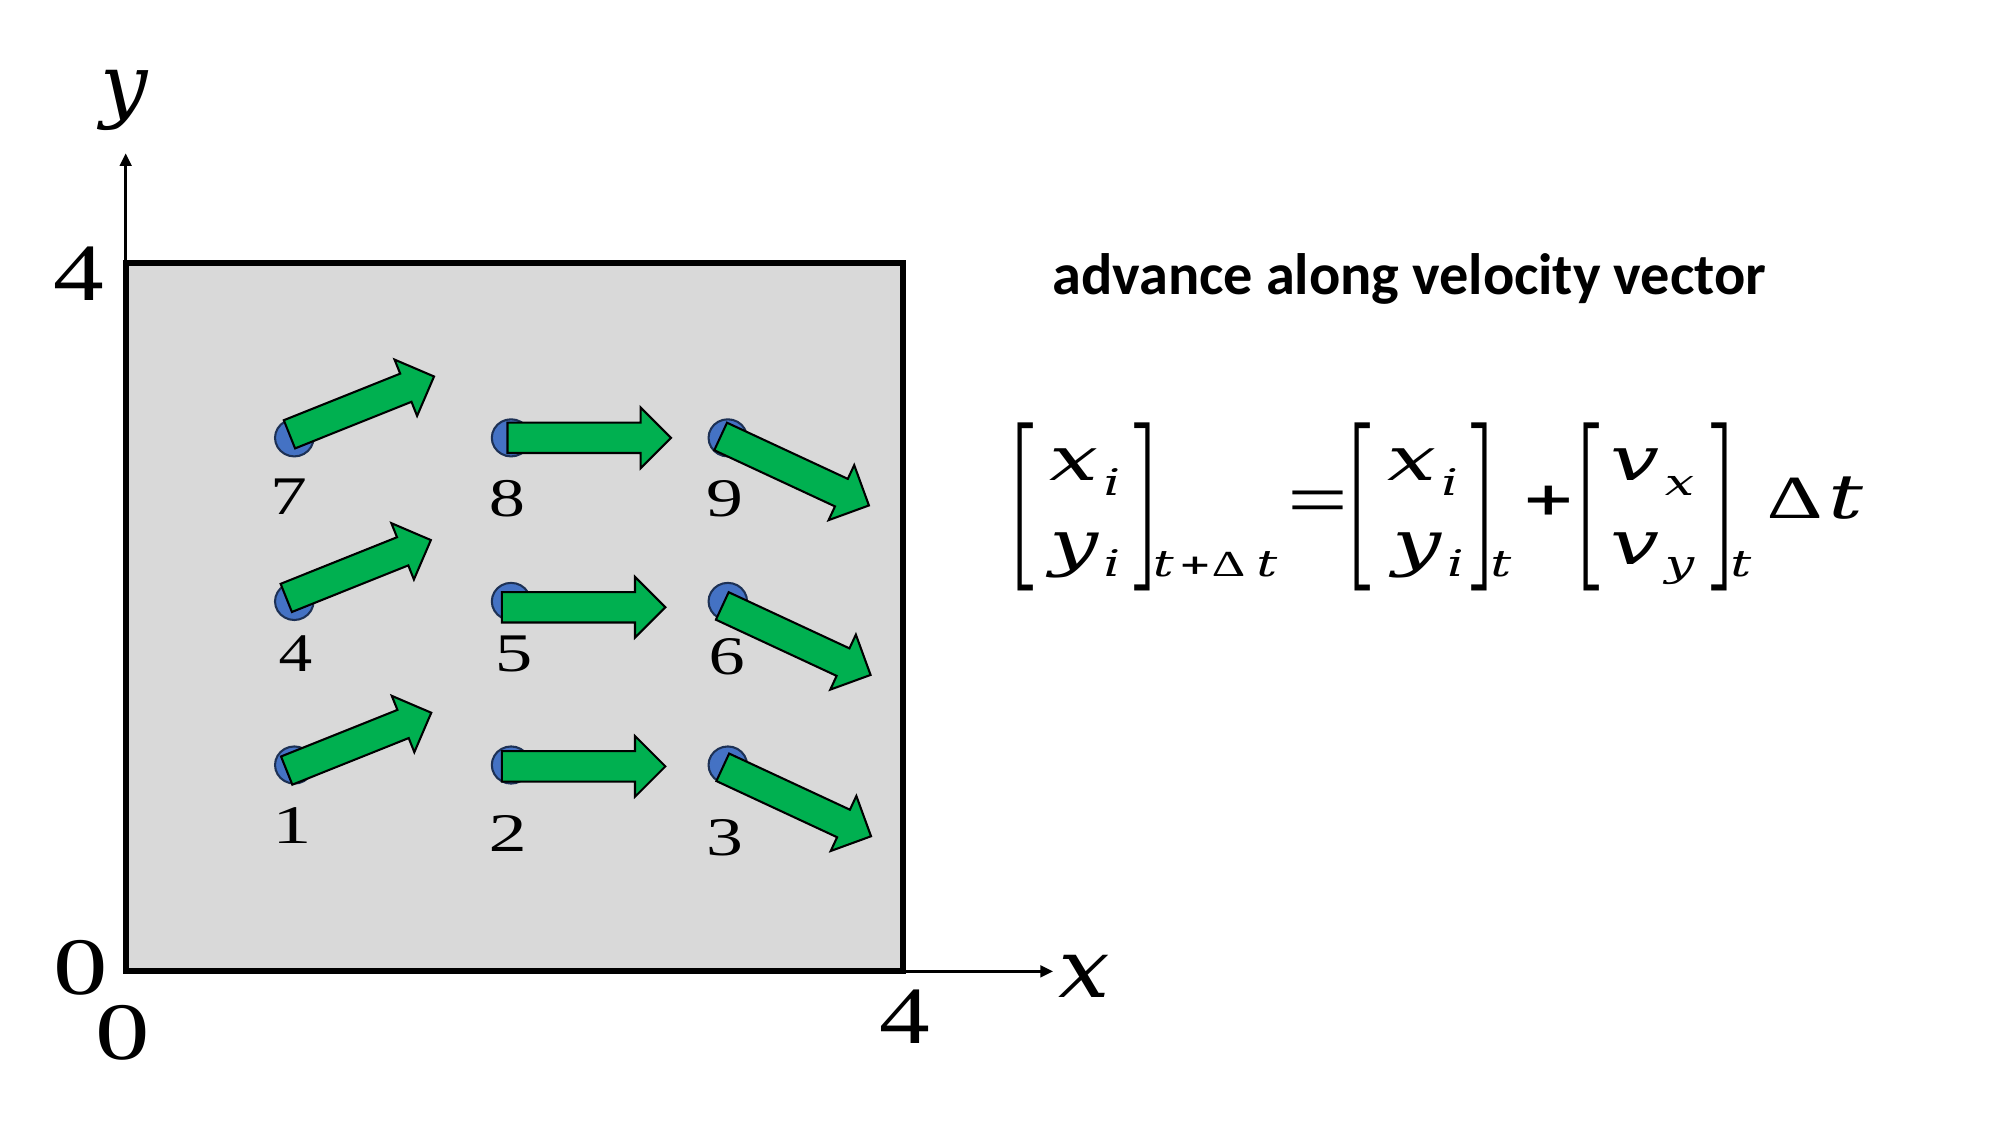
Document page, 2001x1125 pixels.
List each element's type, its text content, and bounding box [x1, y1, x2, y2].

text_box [280, 374, 879, 833]
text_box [270, 467, 280, 530]
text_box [125, 153, 1053, 972]
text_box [272, 795, 746, 869]
text_box advance along velocity vector [1053, 228, 1844, 314]
